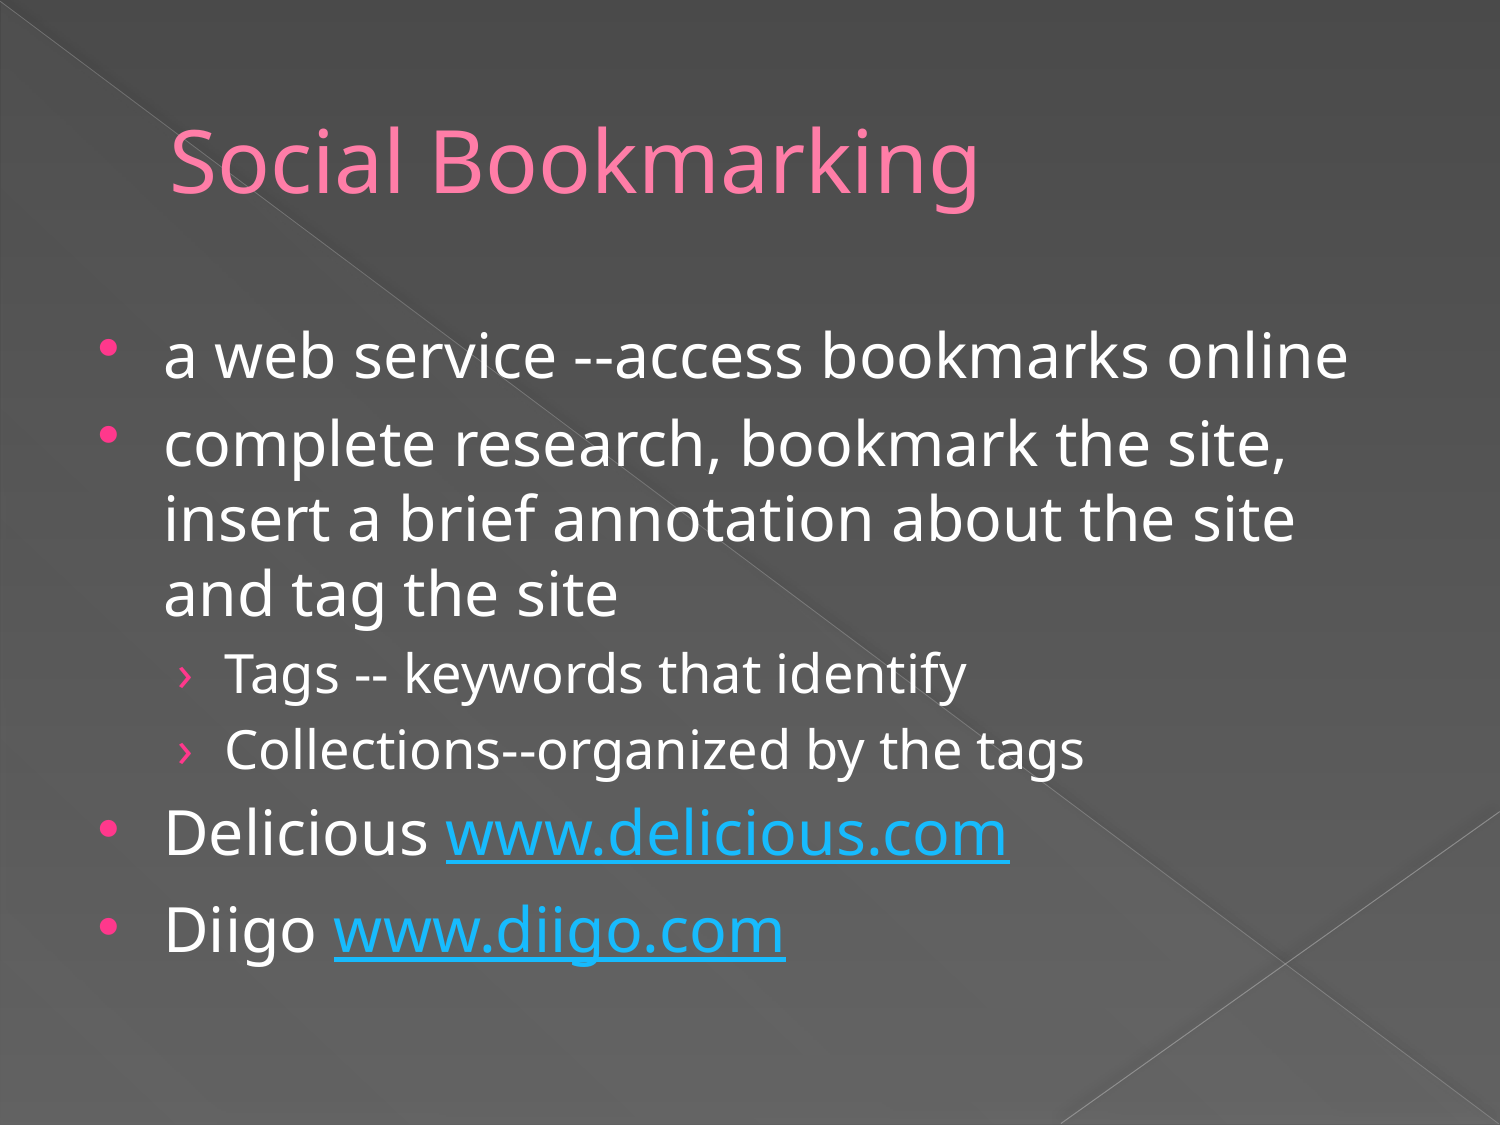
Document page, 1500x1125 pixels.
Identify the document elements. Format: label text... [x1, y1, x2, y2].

list a web service --access bookmarks online complete research, bookmark the site, insert a brief annotation about the site and tag the site Tags -- keywords that identify Collections--organized by the tags Delicious www.delicious.com Diigo www.diigo.com [75, 308, 1425, 1059]
title Social Bookmarking [75, 43, 1425, 274]
